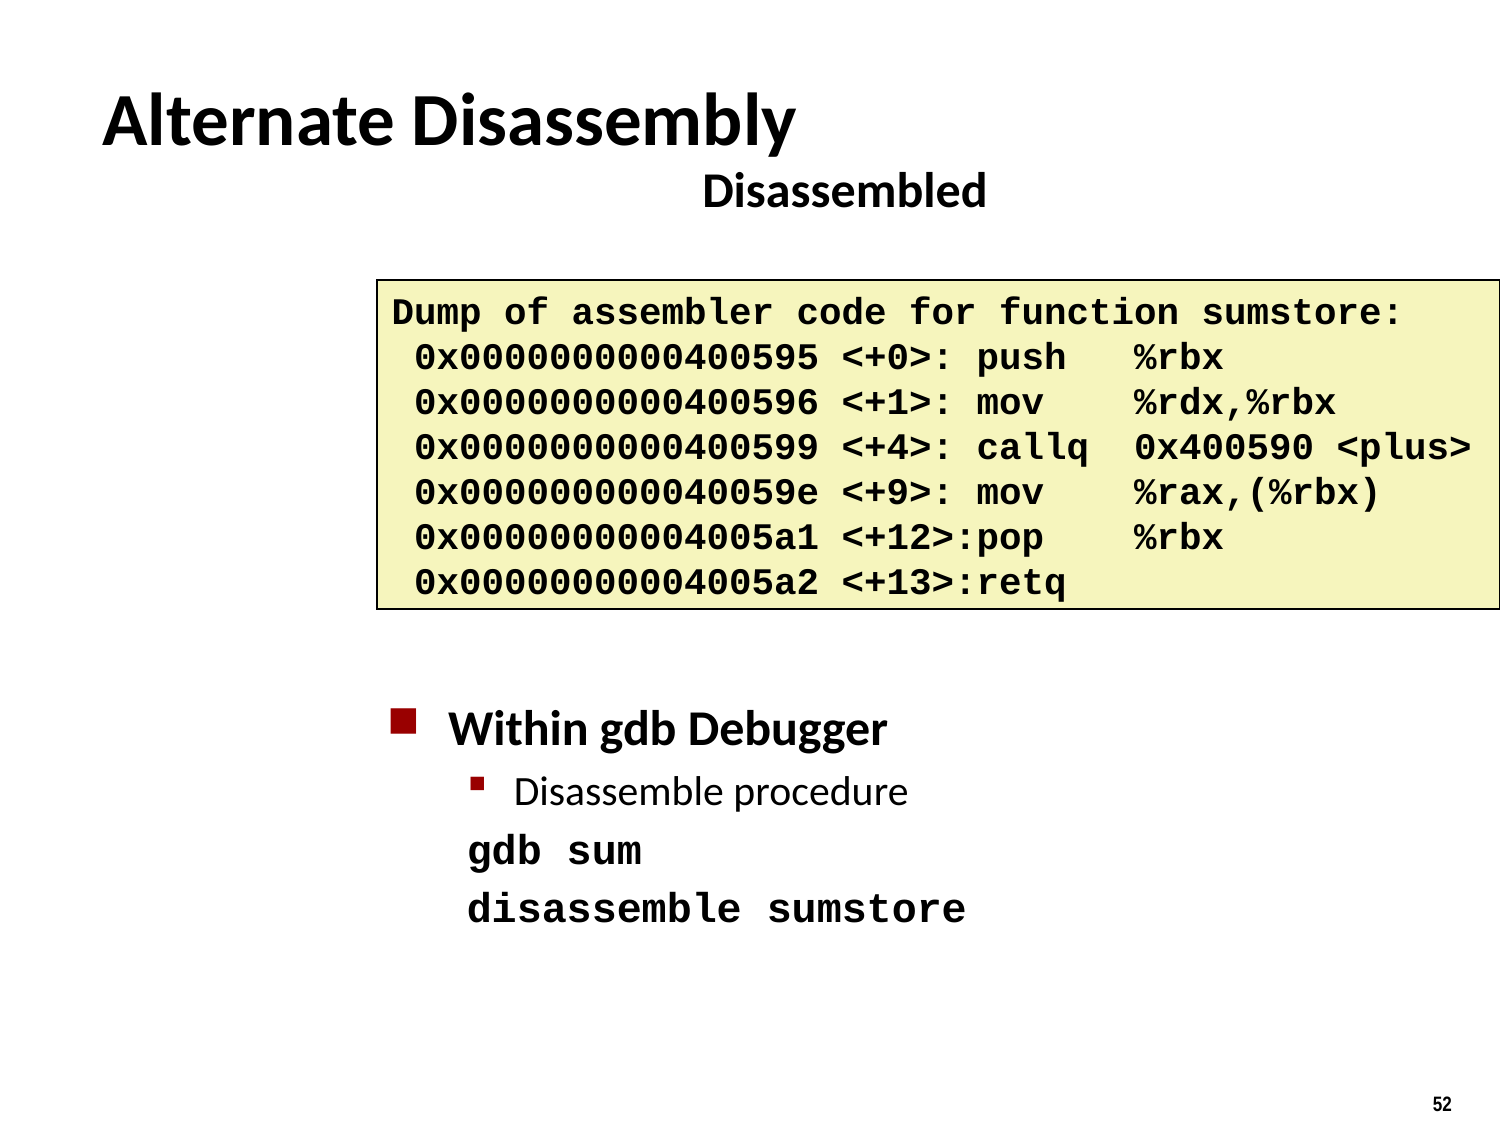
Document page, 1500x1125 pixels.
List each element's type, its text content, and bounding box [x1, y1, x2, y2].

list Within gdb Debugger Disassemble procedure gdb sum disassemble sumstore [376, 688, 1411, 1058]
title Alternate Disassembly [87, 68, 1113, 163]
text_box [376, 149, 1500, 613]
